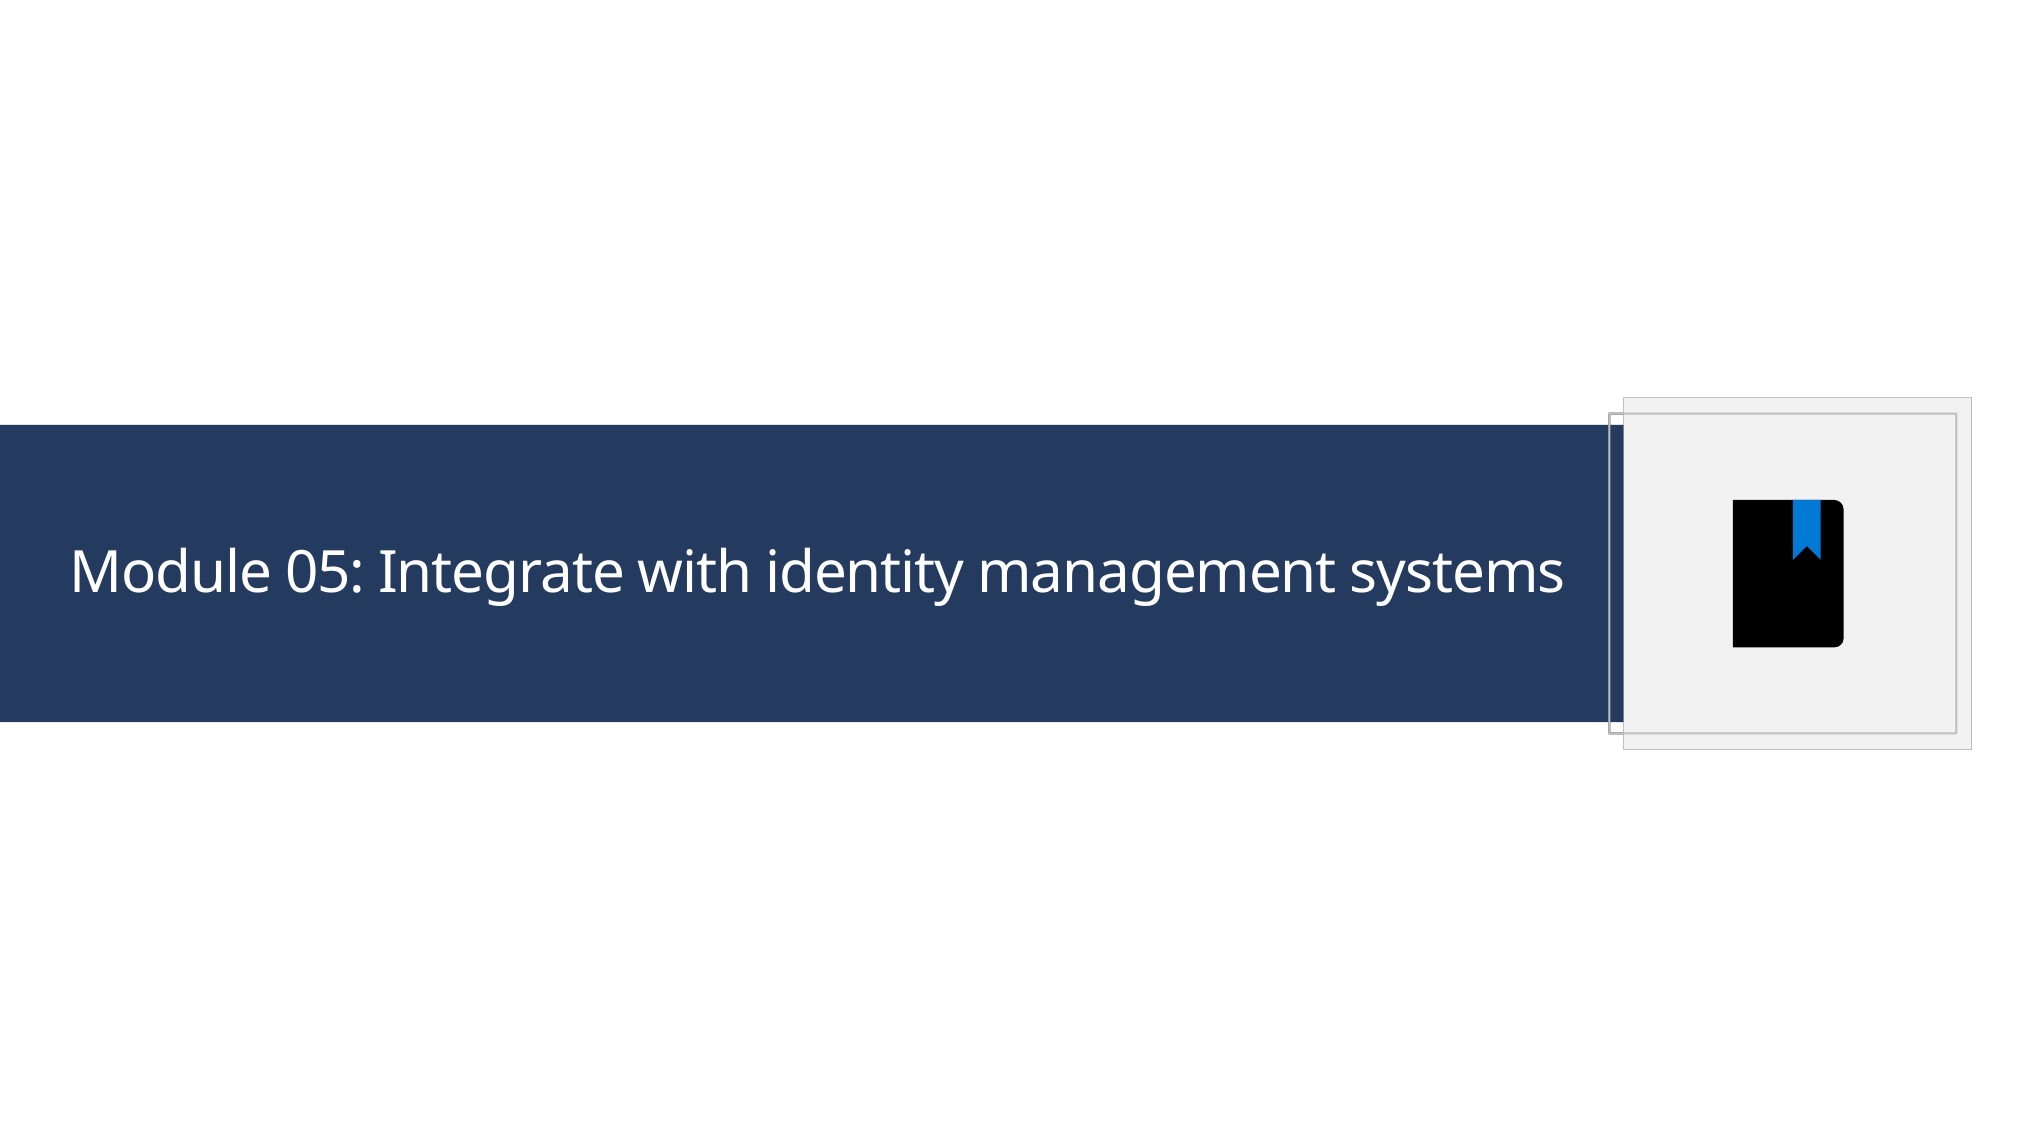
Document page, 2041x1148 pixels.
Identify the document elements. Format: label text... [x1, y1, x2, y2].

title Module 05: Integrate with identity management systems [70, 541, 1586, 606]
picture [0, 0, 2041, 1148]
